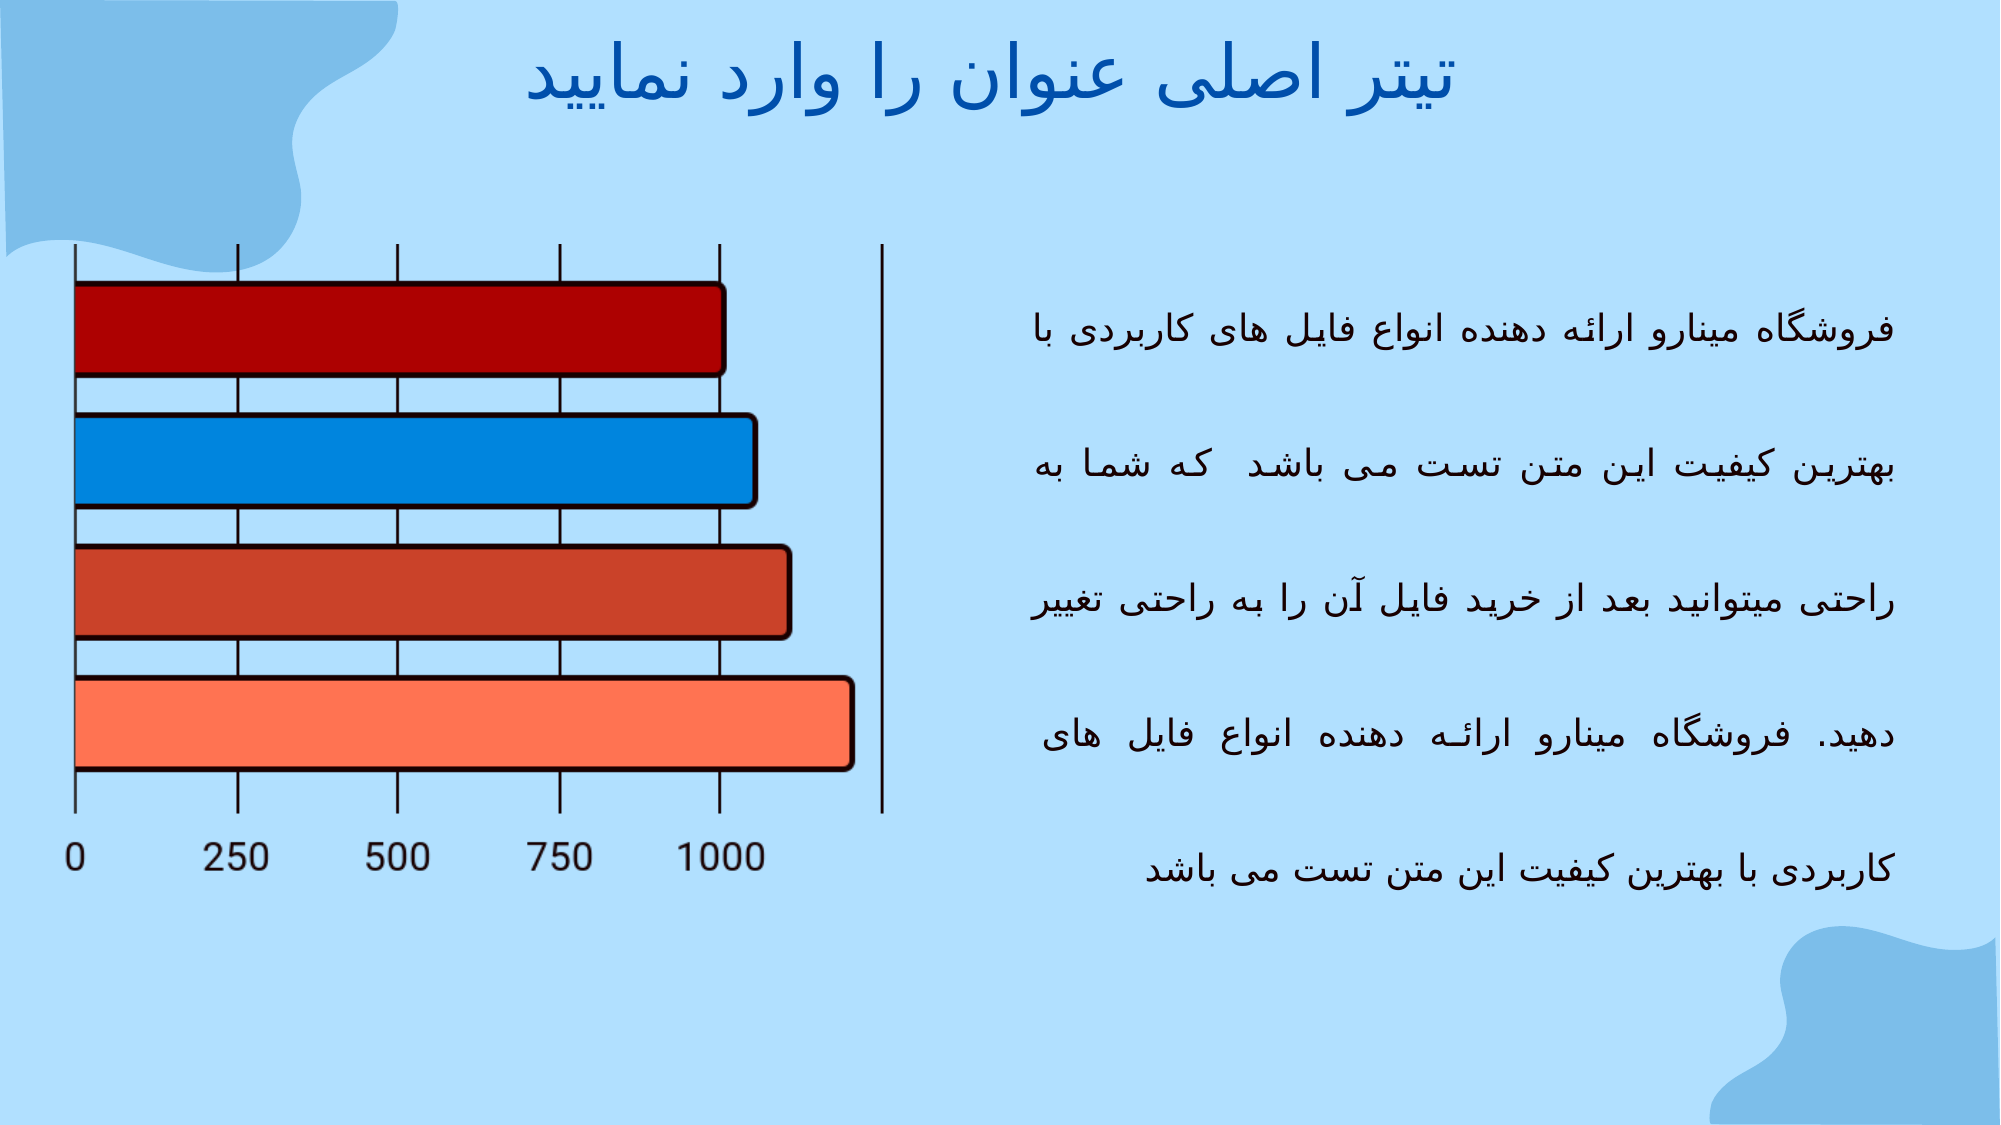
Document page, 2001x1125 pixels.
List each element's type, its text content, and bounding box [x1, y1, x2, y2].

picture [39, 244, 919, 881]
text_box تیتر اصلی عنوان را وارد نمایید [0, 16, 1992, 122]
text_box فروشگاه مینارو ارائه دهنده انواع فایل های کاربردی با بهترین کیفیت این متن تست می باشد که شما به راحتی میتوانید بعد از خرید فایل آن را به راحتی تغییر دهید. فروشگاه مینارو ارائه دهنده انواع فایل های کاربردی با بهترین کیفیت این متن تست می باشد [1014, 206, 1911, 896]
